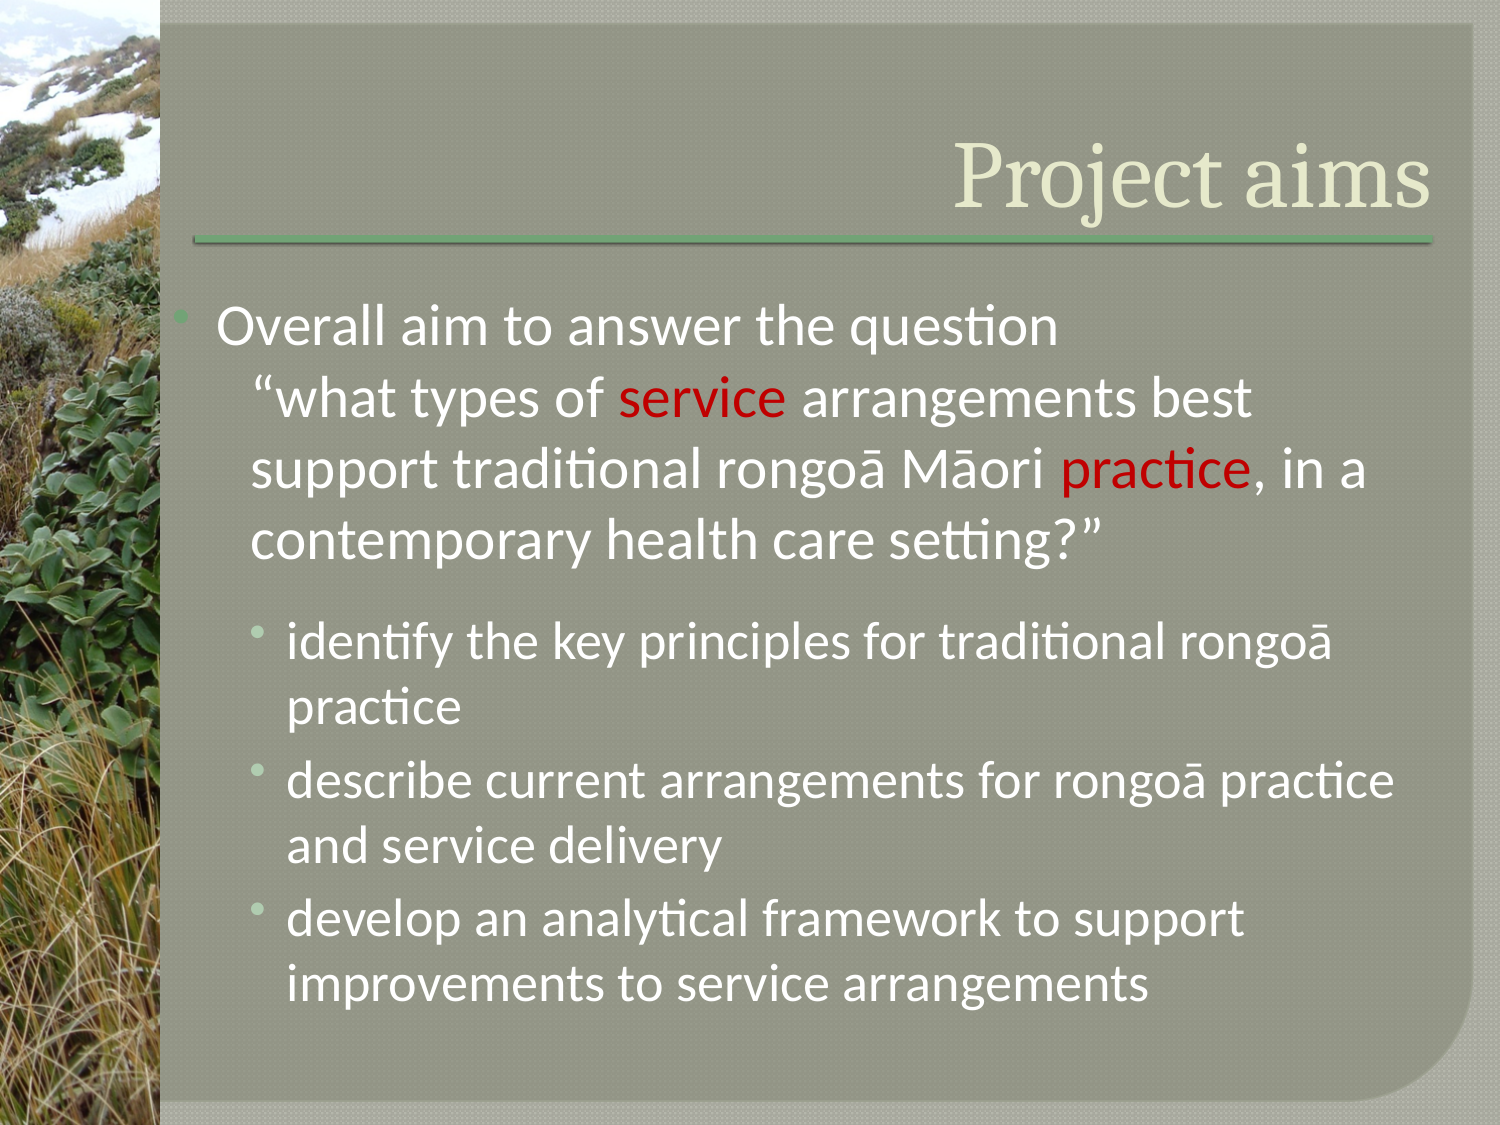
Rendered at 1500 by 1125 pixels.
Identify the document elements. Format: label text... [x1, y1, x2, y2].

text_box identify the key principles for traditional rongoā practice describe current arrangements for rongoā practice and service delivery develop an analytical framework to support improvements to service arrangements [167, 597, 1500, 1083]
title Project aims [180, 46, 1447, 234]
list Overall aim to answer the question “what types of service arrangements best support traditional rongoā Māori practice, in a contemporary health care setting?” [159, 278, 1459, 587]
picture [0, 0, 160, 1125]
